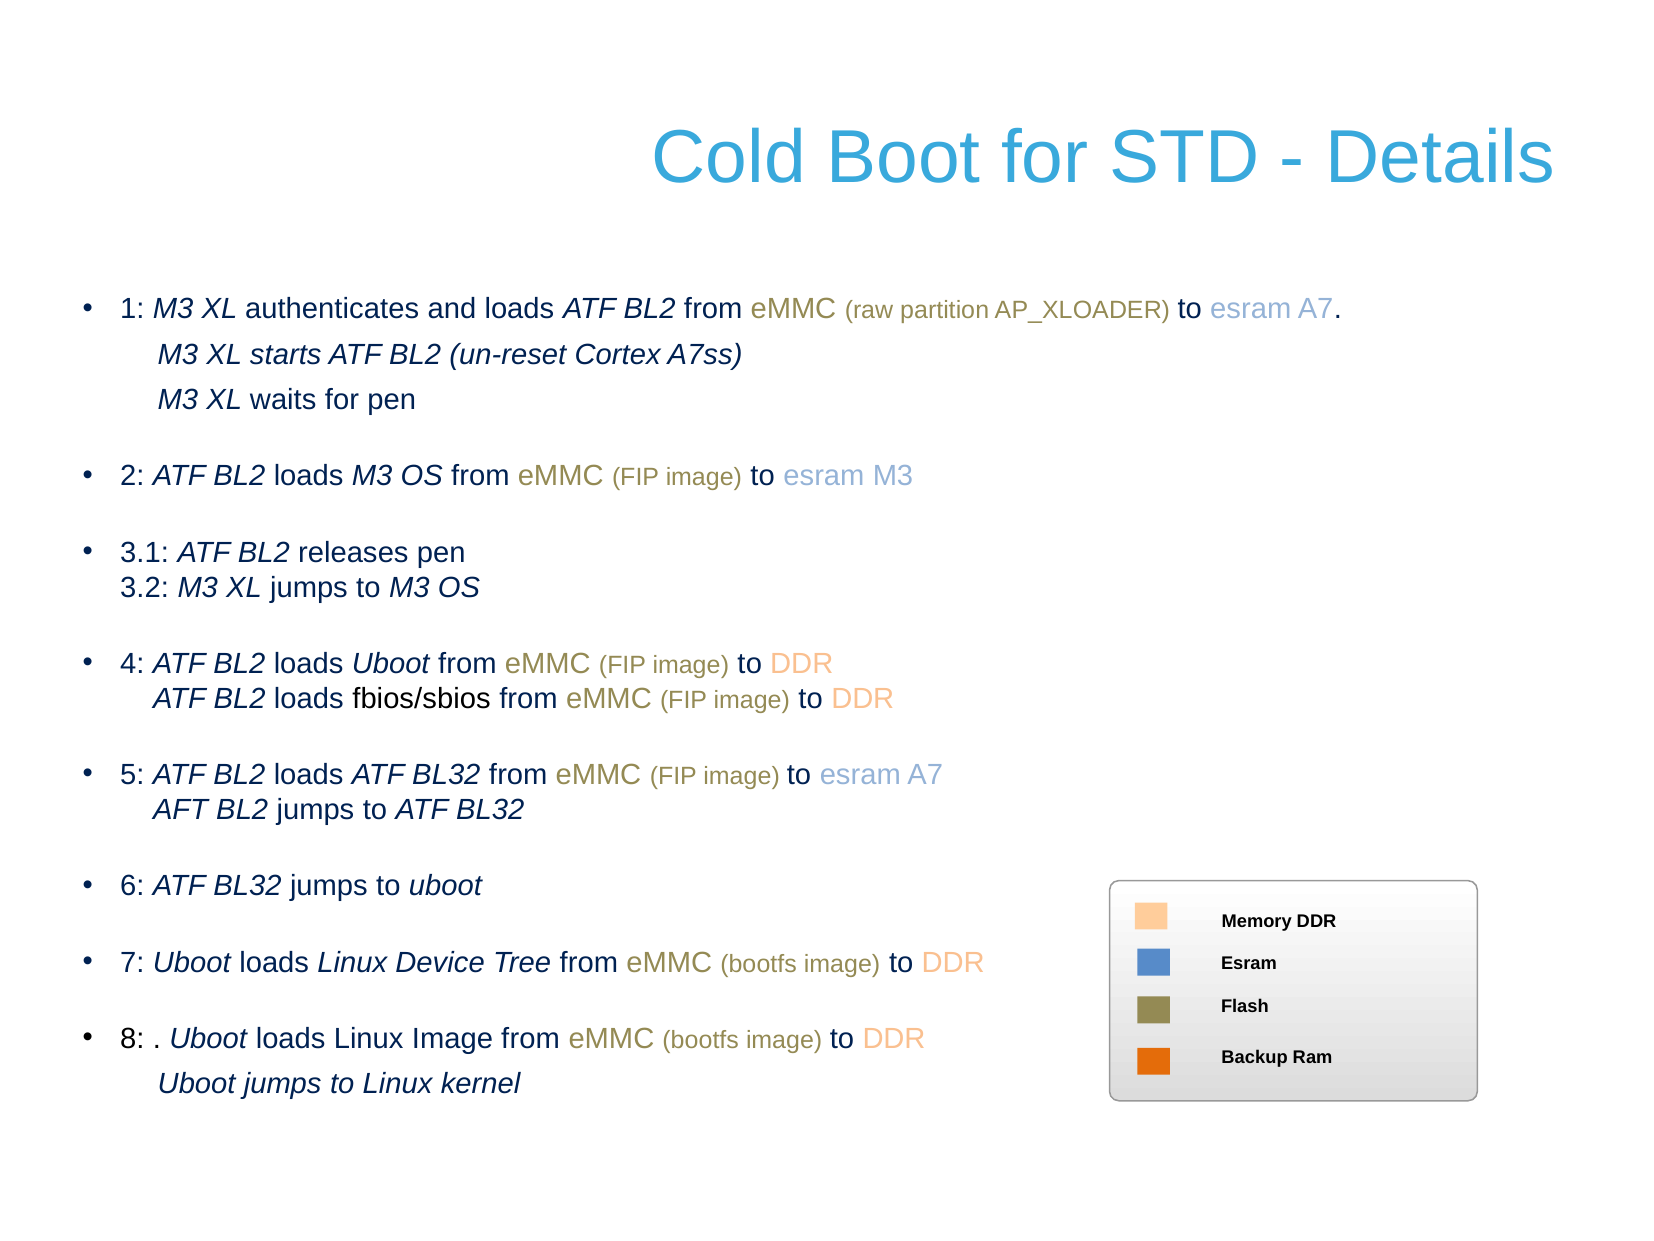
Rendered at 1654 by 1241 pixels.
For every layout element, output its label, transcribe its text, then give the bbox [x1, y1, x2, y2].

title Cold Boot for STD - Details [82, 49, 1571, 257]
list 1: M3 XL authenticates and loads ATF BL2 from eMMC (raw partition AP_XLOADER) to esram A7. M3 XL starts ATF BL2 (un-reset Cortex A7ss) M3 XL waits for pen 2: ATF BL2 loads M3 OS from eMMC (FIP image) to esram M3 3.1: ATF BL2 releases pen 3.2: M3 XL jumps to M3 OS 4: ATF BL2 loads Uboot from eMMC (FIP image) to DDR ATF BL2 loads fbios/sbios from eMMC (FIP image) to DDR 5: ATF BL2 loads ATF BL32 from eMMC (FIP image) to esram A7 AFT BL2 jumps to ATF BL32 6: ATF BL32 jumps to uboot 7: Uboot loads Linux Device Tree from eMMC (bootfs image) to DDR 8: . Uboot loads Linux Image from eMMC (bootfs image) to DDR Uboot jumps to Linux kernel [82, 289, 1571, 1241]
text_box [1109, 880, 1478, 1101]
